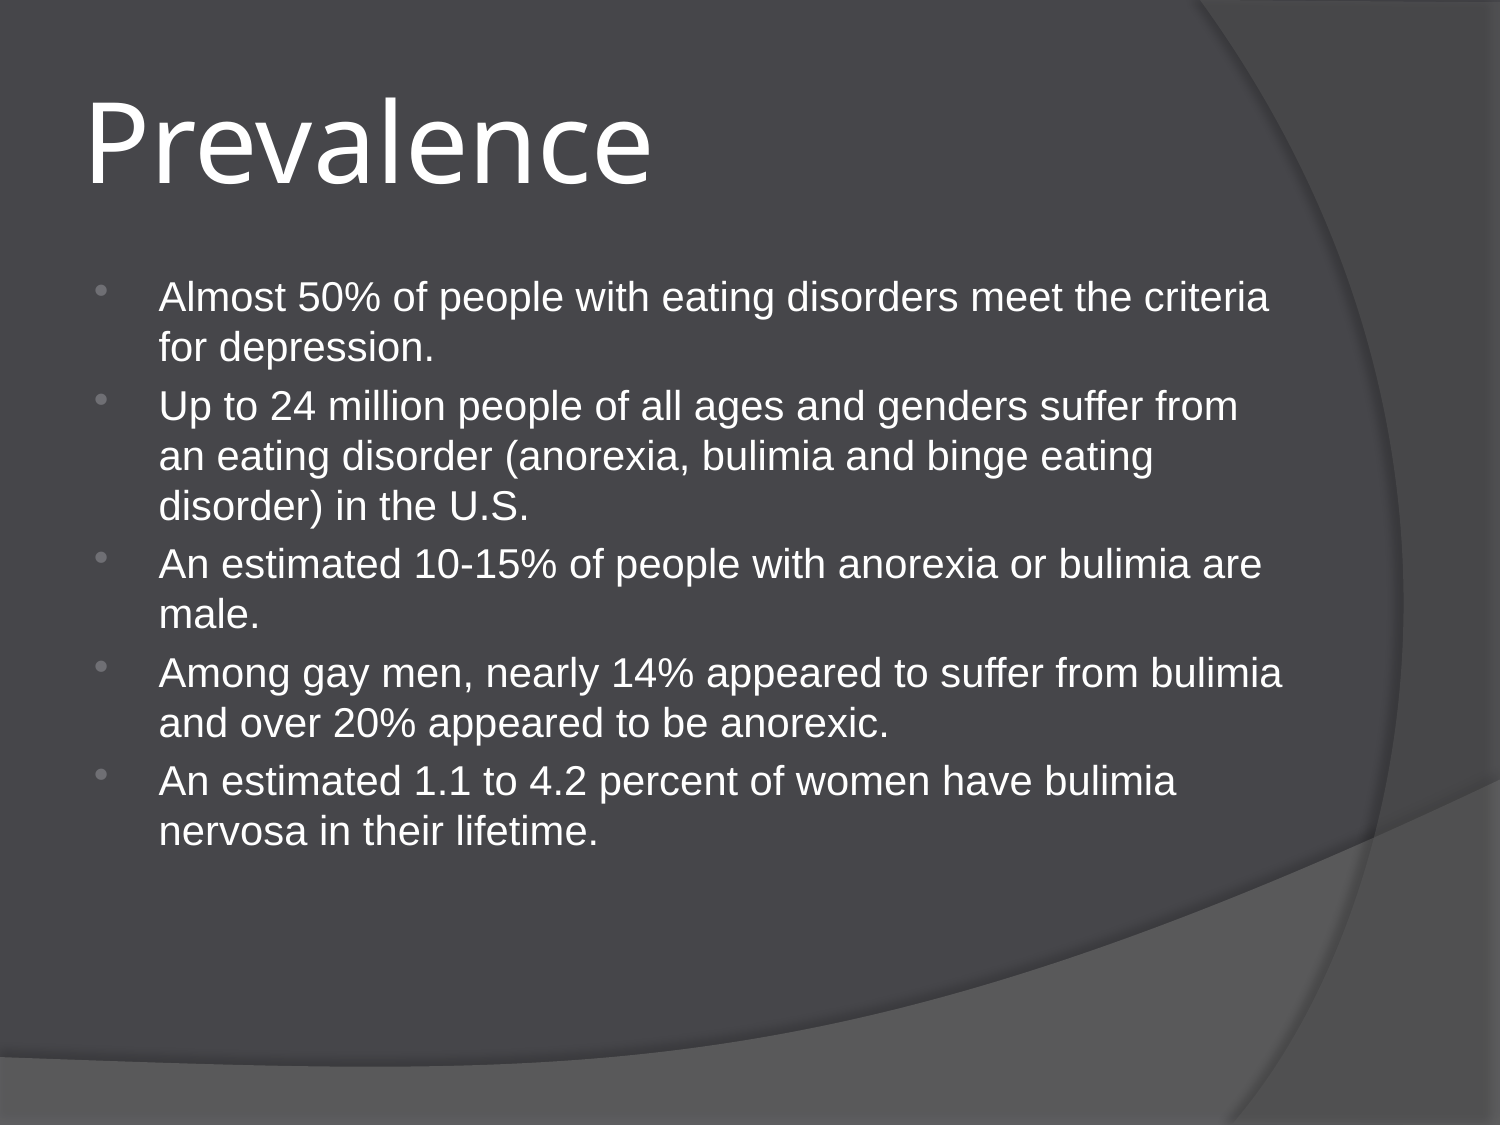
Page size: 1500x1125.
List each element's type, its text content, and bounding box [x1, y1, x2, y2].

list Almost 50% of people with eating disorders meet the criteria for depression. Up to 24 million people of all ages and genders suffer from an eating disorder (anorexia, bulimia and binge eating disorder) in the U.S. An estimated 10-15% of people with anorexia or bulimia are male. Among gay men, nearly 14% appeared to suffer from bulimia and over 20% appeared to be anorexic. An estimated 1.1 to 4.2 percent of women have bulimia nervosa in their lifetime. [75, 262, 1300, 1005]
title Prevalence [75, 45, 1300, 233]
